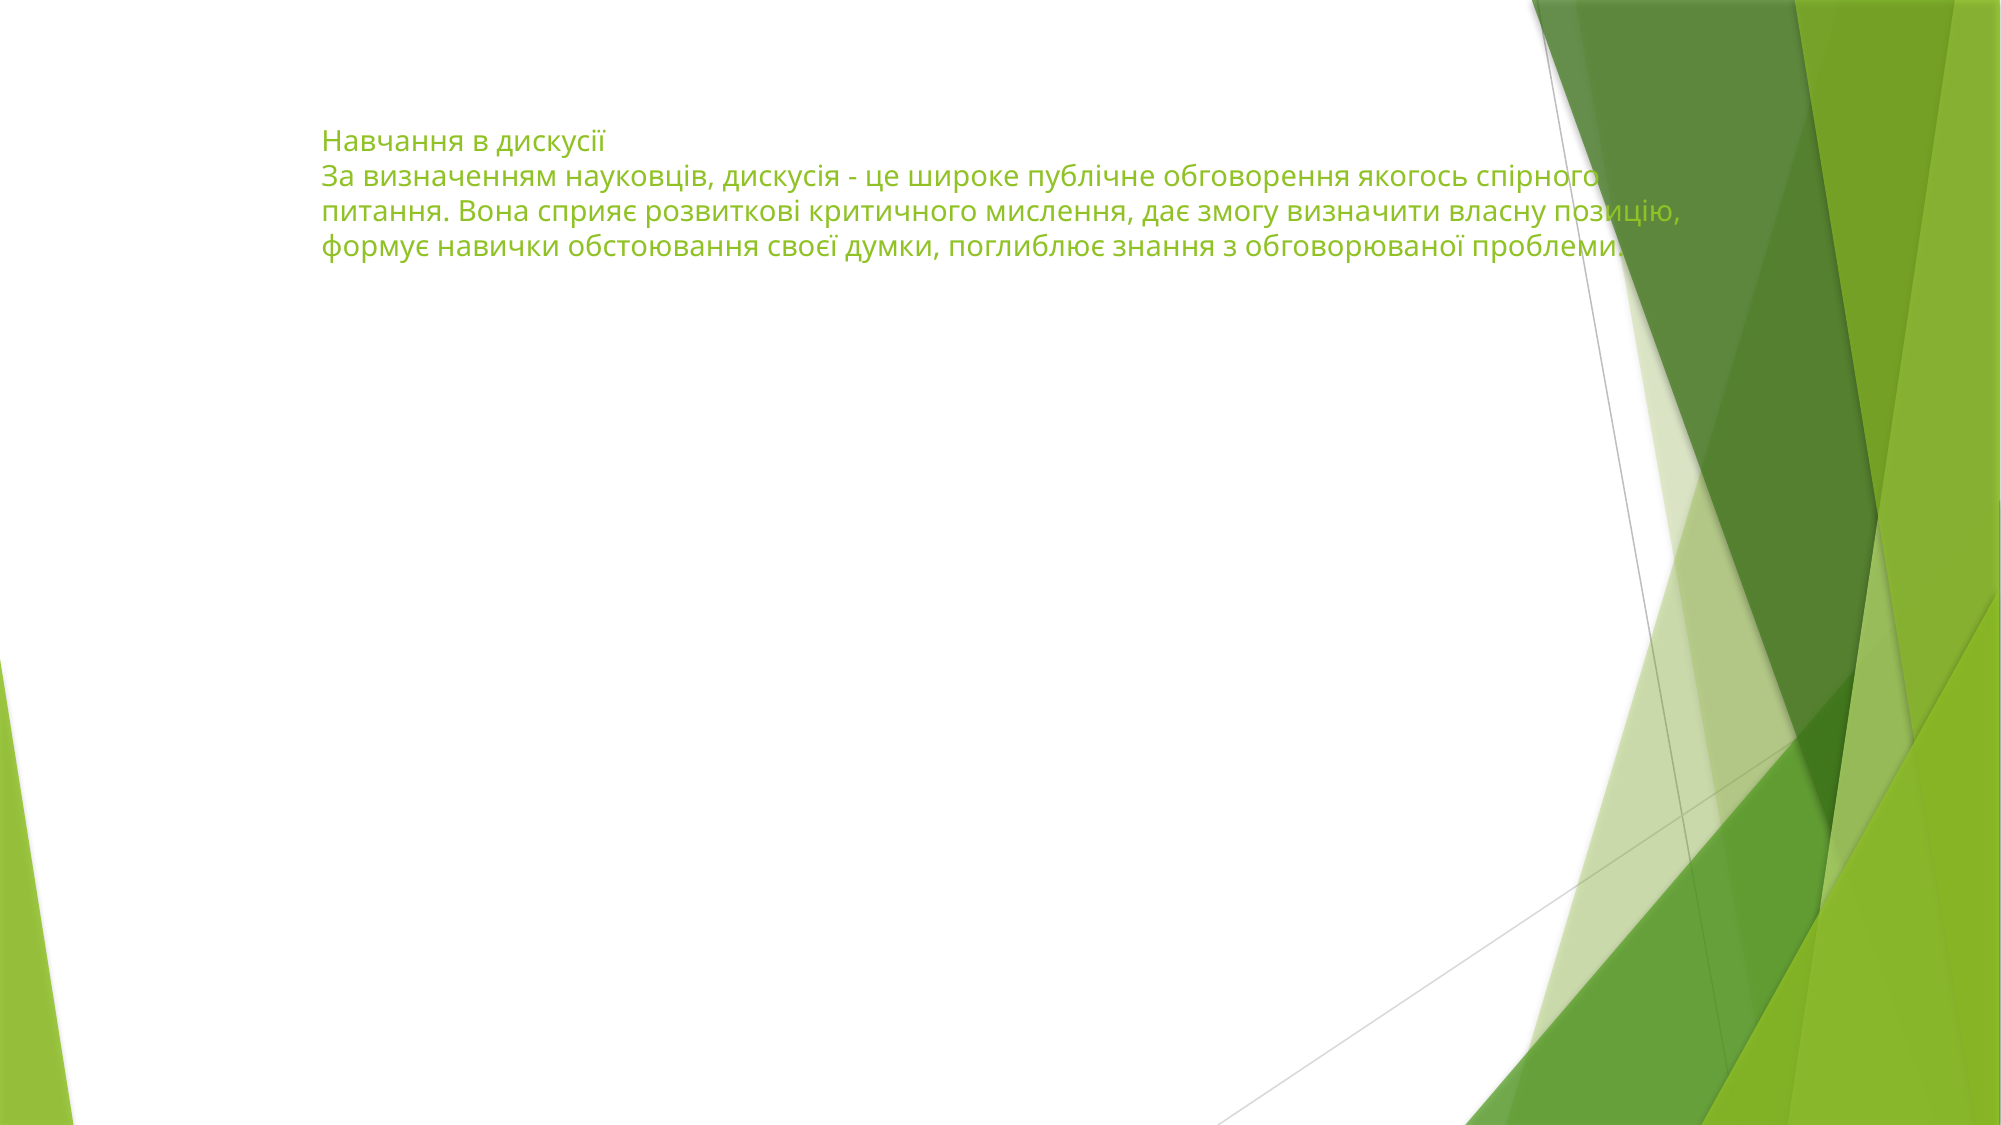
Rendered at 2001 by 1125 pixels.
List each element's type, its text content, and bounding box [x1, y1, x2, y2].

title Навчання в дискусії За визначенням науковців, дискусія - це широке публічне обговорення якогось спірного питання. Вона сприяє розвиткові критичного мислення, дає змогу визначити власну позицію, формує навички обстоювання своєї думки, поглиблює знання з обговорюваної проблеми. [306, 114, 1717, 331]
